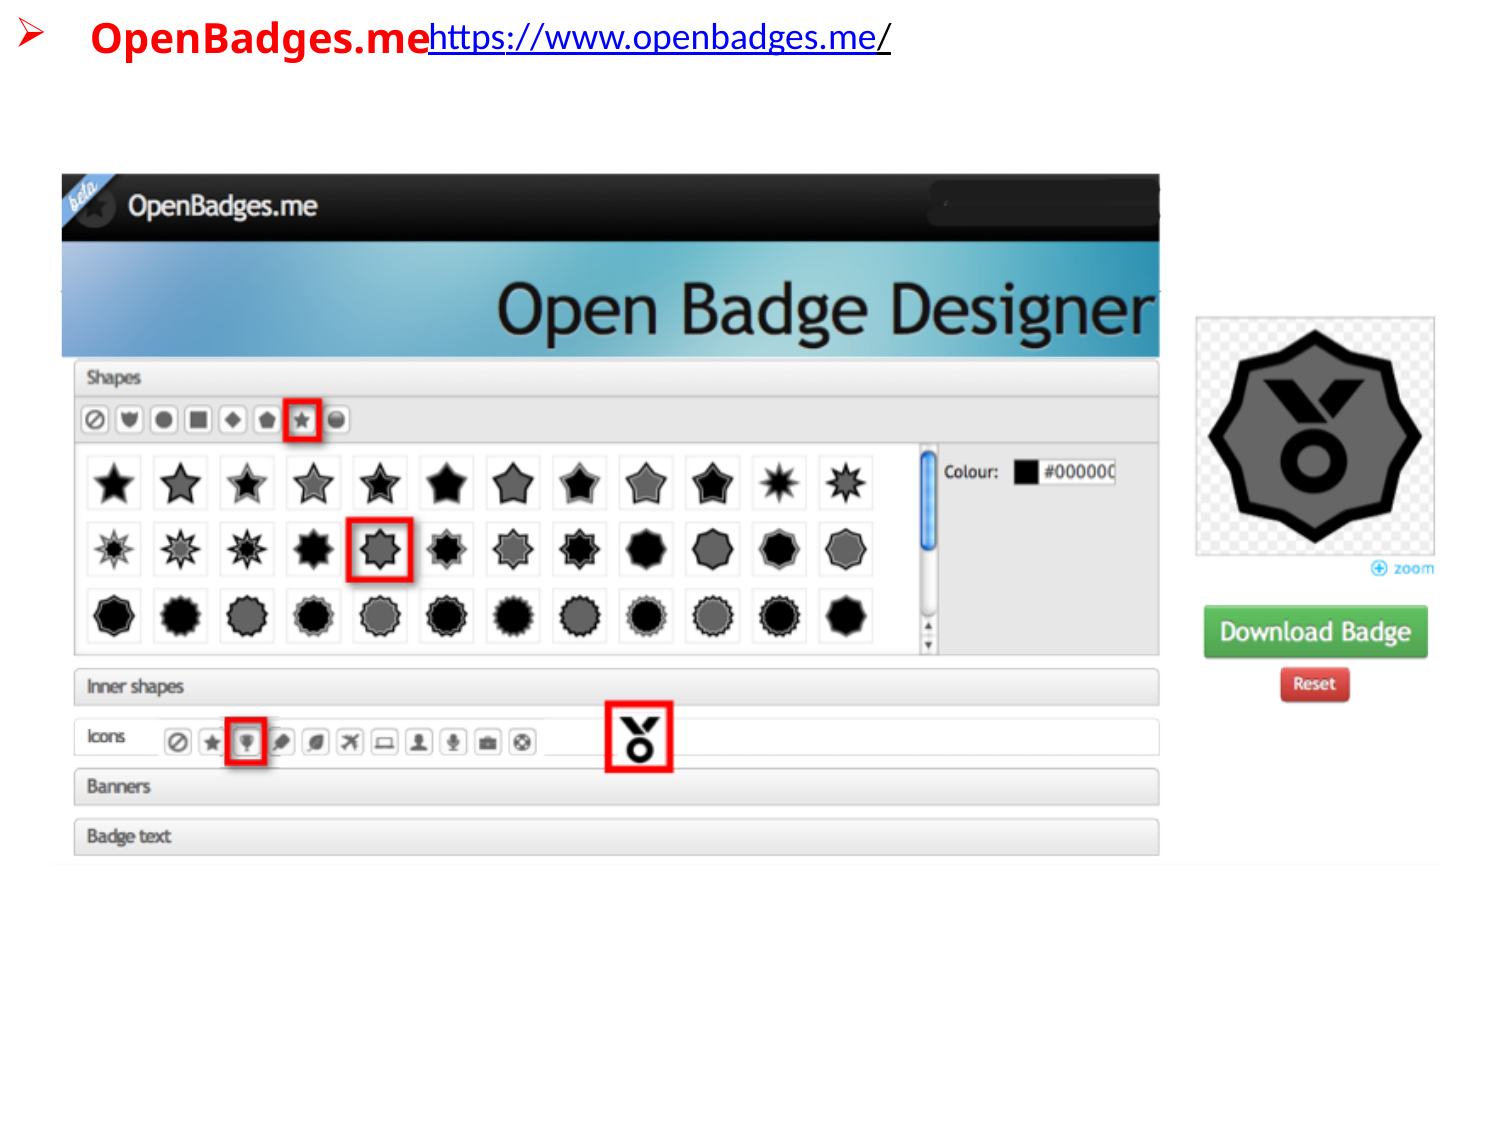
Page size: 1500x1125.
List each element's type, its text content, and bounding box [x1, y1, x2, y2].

text_box https://www.openbadges.me/ [413, 4, 1241, 65]
picture [50, 155, 1444, 866]
text_box OpenBadges.me [0, 4, 1462, 70]
